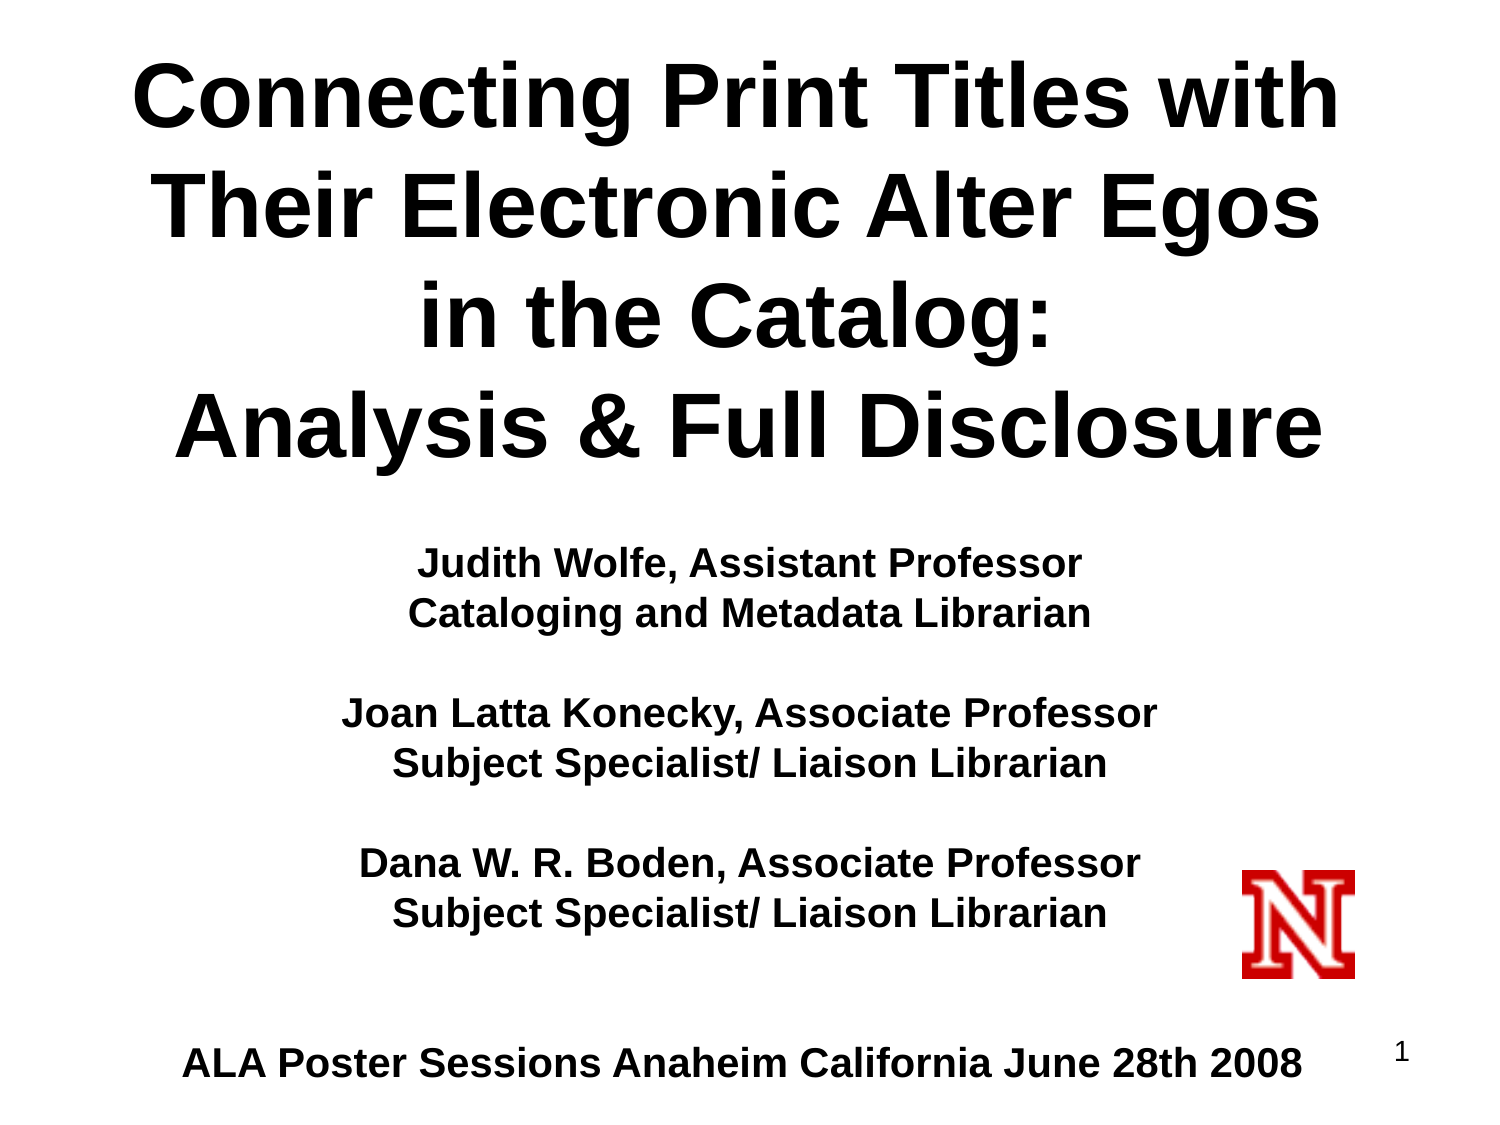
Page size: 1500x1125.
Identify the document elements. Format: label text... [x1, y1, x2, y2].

slide_number 1 [1074, 1024, 1426, 1103]
title Connecting Print Titles with Their Electronic Alter Egos in the Catalog: Analysis & Full Disclosure Judith Wolfe, Assistant Professor Cataloging and Metadata Librarian Joan Latta Konecky, Associate Professor Subject Specialist/ Liaison Librarian Dana W. R. Boden, Associate Professor Subject Specialist/ Liaison Librarian ALA Poster Sessions Anaheim California June 28th 2008 [49, 44, 1451, 1088]
picture [1242, 870, 1356, 979]
